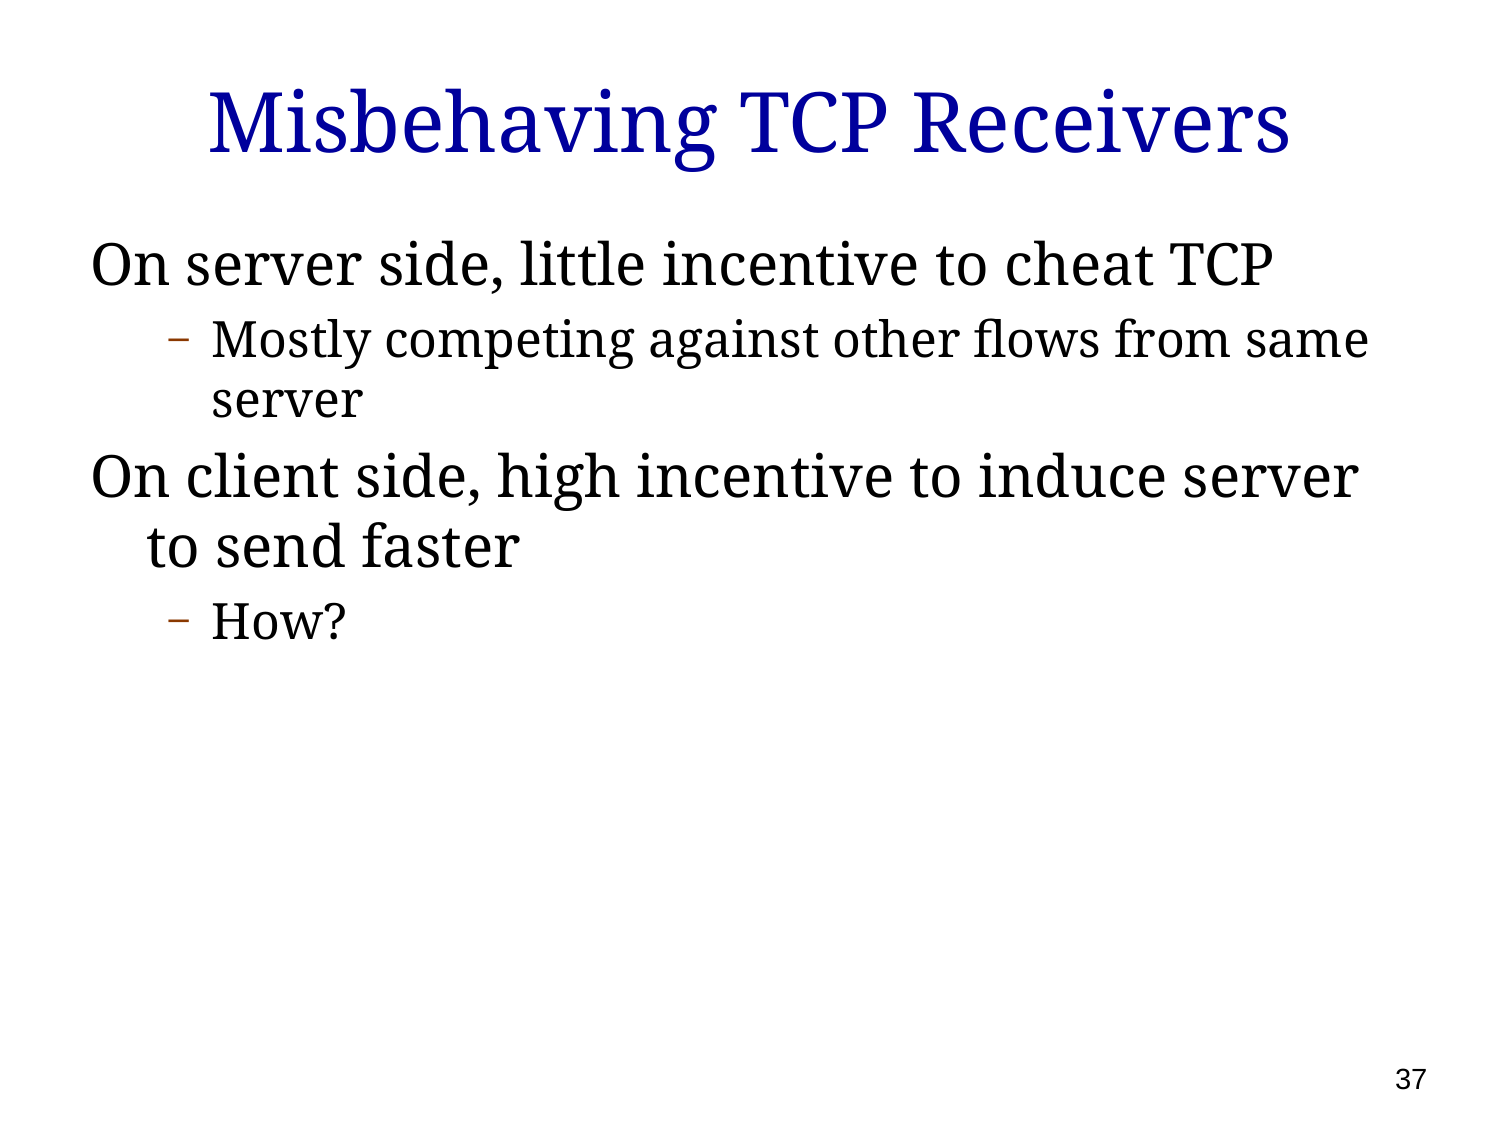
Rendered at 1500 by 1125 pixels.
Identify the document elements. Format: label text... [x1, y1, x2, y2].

slide_number 37 [1092, 1024, 1443, 1103]
list On server side, little incentive to cheat TCP Mostly competing against other flows from same server On client side, high incentive to induce server to send faster How? [74, 219, 1426, 963]
title Misbehaving TCP Receivers [74, 47, 1426, 191]
